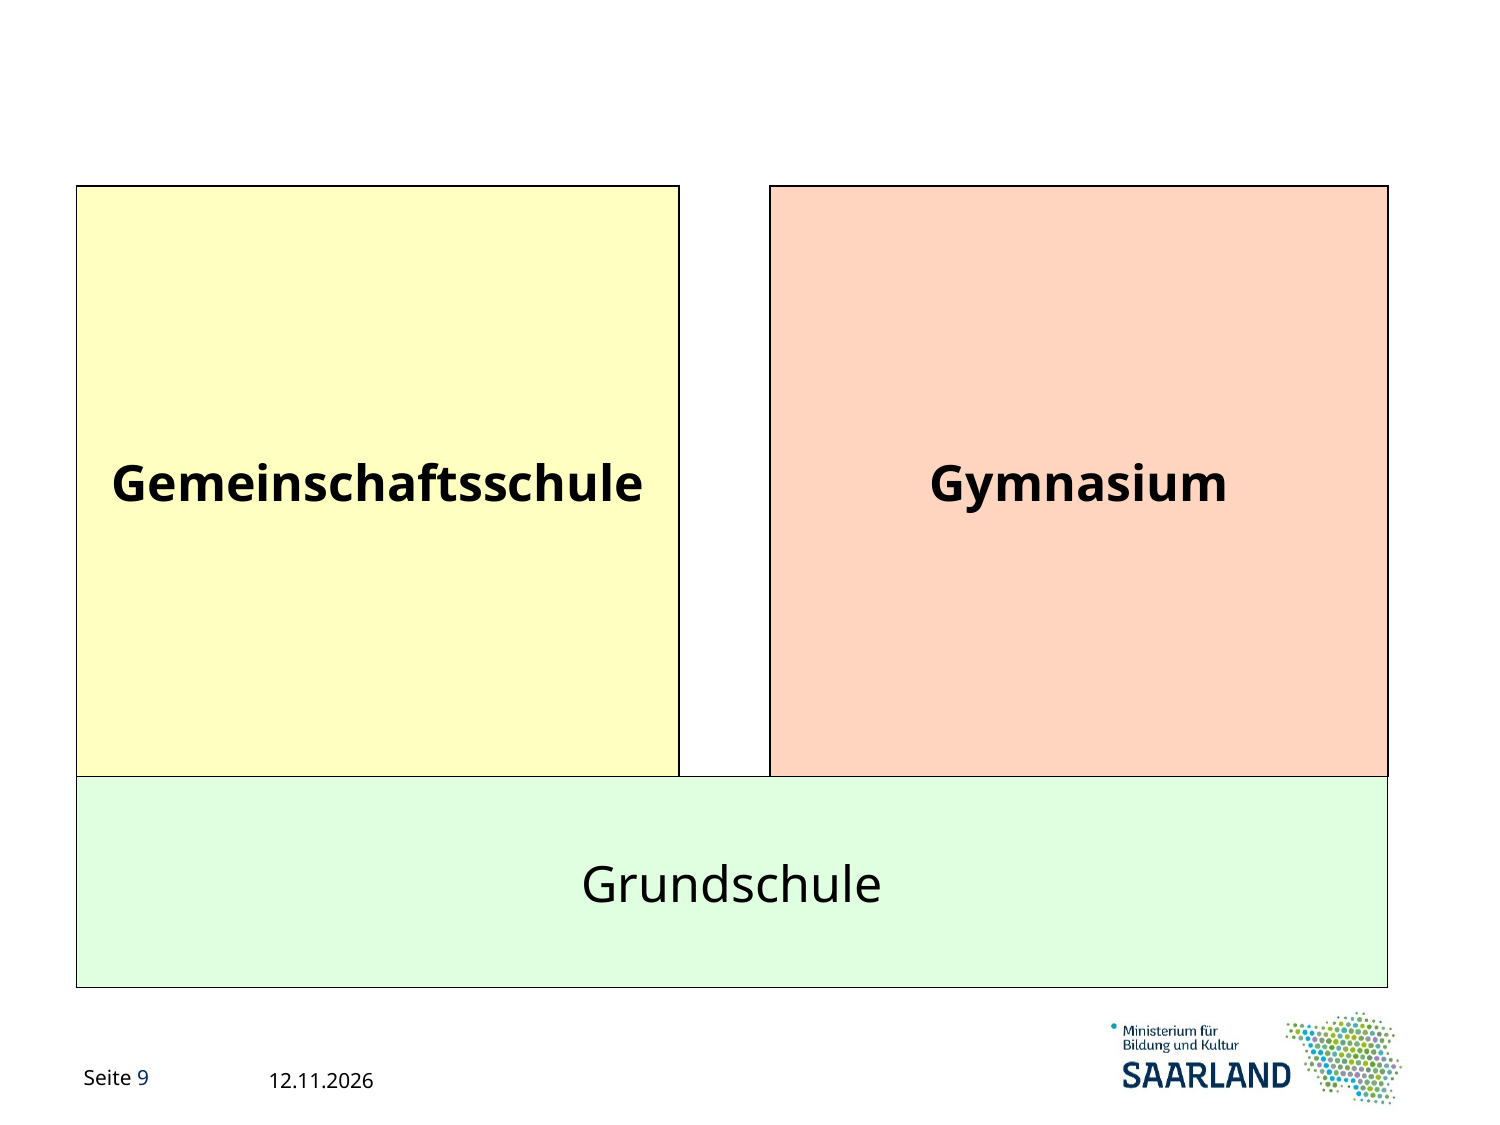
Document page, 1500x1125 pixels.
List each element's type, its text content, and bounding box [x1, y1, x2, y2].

text_box Gymnasium [770, 185, 1388, 777]
text_box 17.11.2020 [253, 1060, 443, 1096]
picture [1104, 999, 1414, 1125]
text_box Gemeinschaftsschule [76, 185, 680, 777]
text_box Grundschule [76, 776, 1388, 988]
